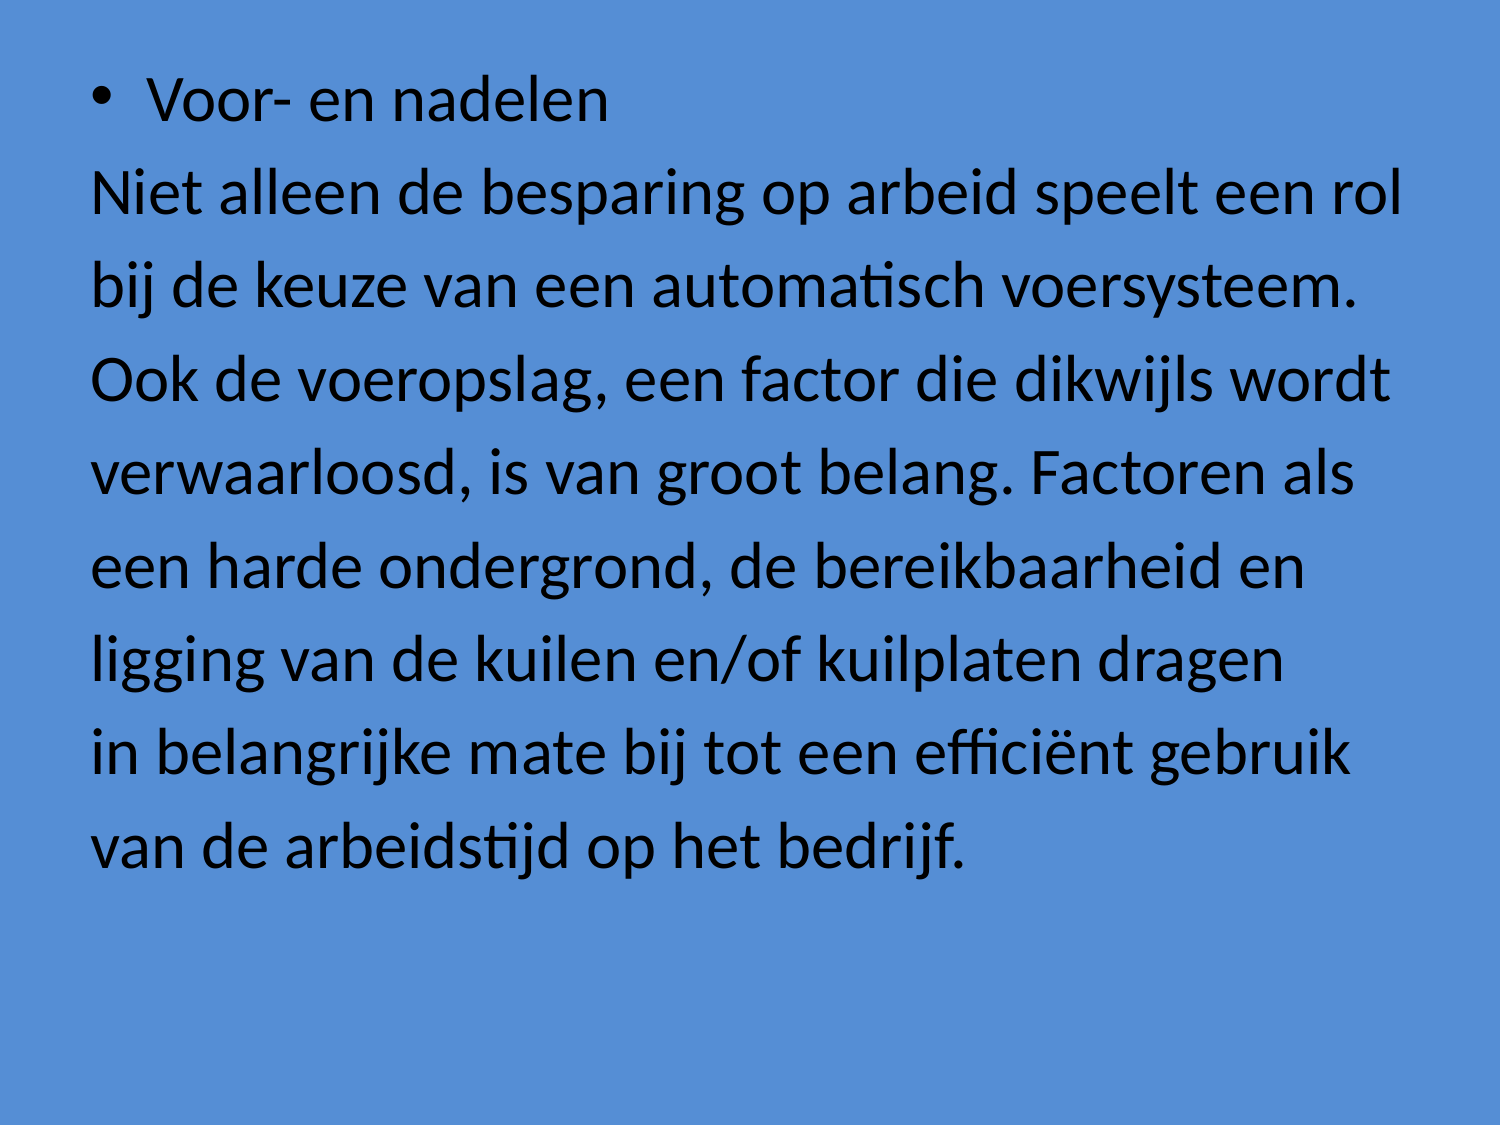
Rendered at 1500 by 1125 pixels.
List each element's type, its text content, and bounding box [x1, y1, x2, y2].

list Voor- en nadelen Niet alleen de besparing op arbeid speelt een rol bij de keuze van een automatisch voersysteem. Ook de voeropslag, een factor die dikwijls wordt verwaarloosd, is van groot belang. Factoren als een harde ondergrond, de bereikbaarheid en ligging van de kuilen en/of kuilplaten dragen in belangrijke mate bij tot een efficiënt gebruik van de arbeidstijd op het bedrijf. [75, 46, 1425, 1005]
